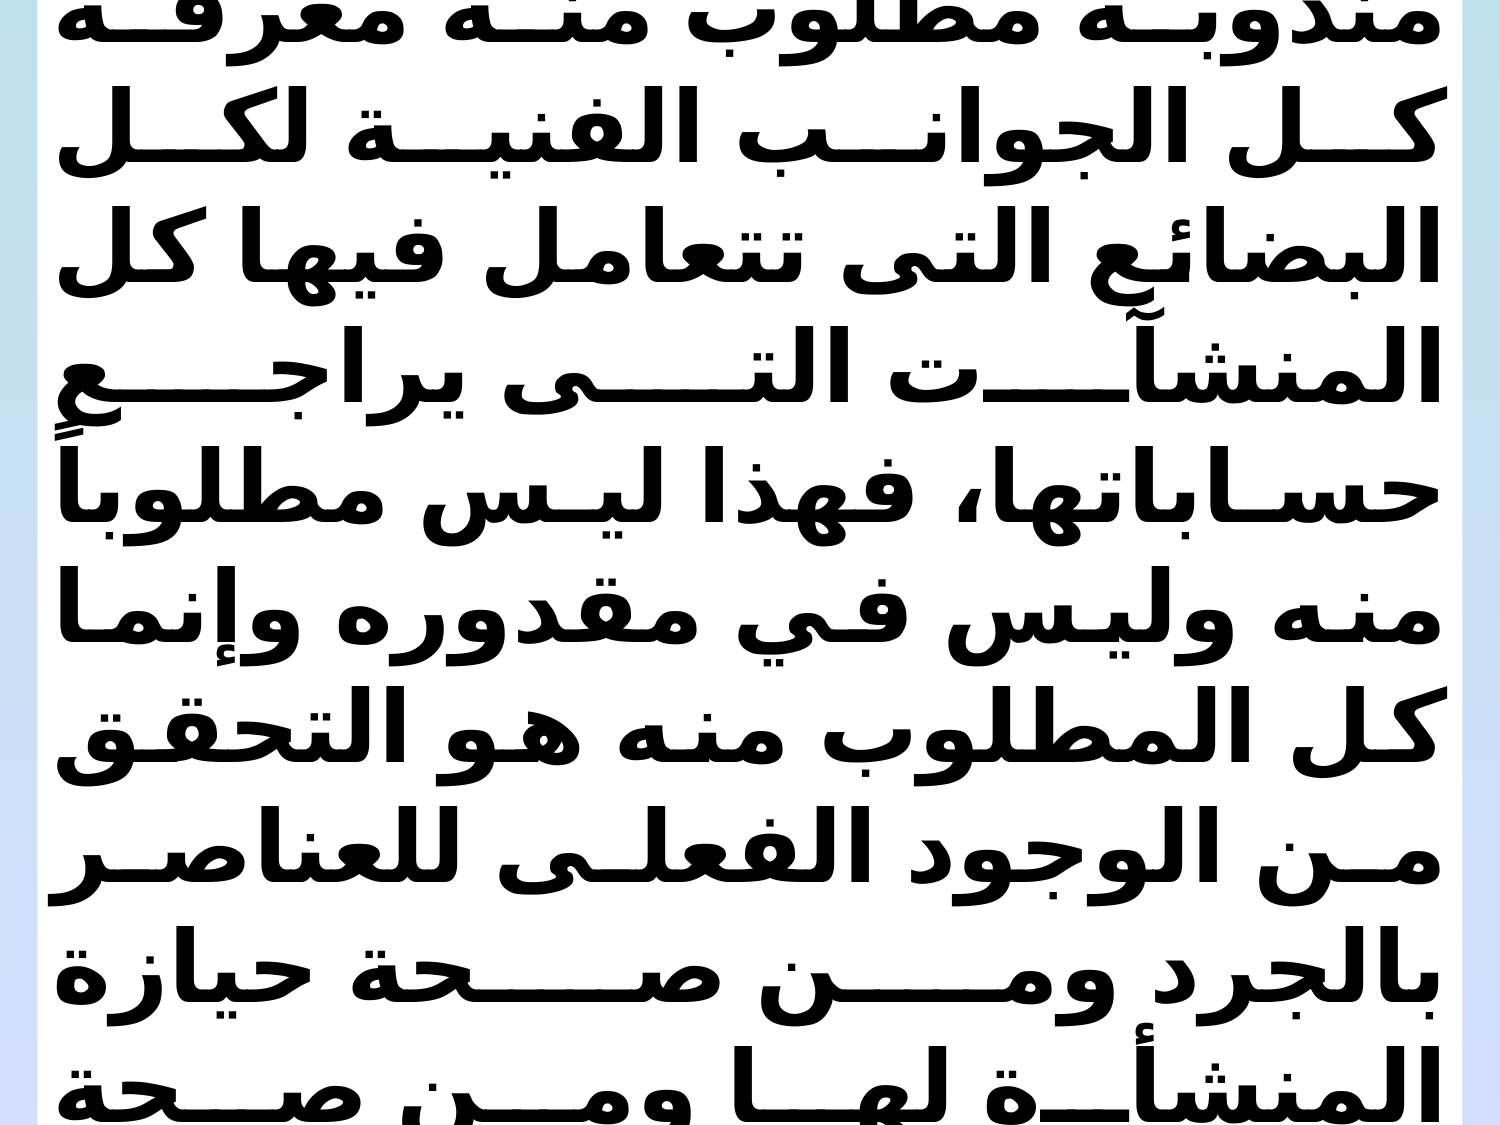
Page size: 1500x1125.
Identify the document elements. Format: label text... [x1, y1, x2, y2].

text_box ولا يعنى ذلك أن المراجع أو مندوبه مطلوب منه معرفة كل الجوانب الفنية لكل البضائع التى تتعامل فيها كل المنشآت التى يراجع حساباتها، فهذا ليس مطلوباً منه وليس في مقدوره وإنما كل المطلوب منه هو التحقق من الوجود الفعلى للعناصر بالجرد ومن صحة حيازة المنشأة لها ومن صحة تقويمها المؤيد بالمستندات. [37, 0, 1463, 1125]
